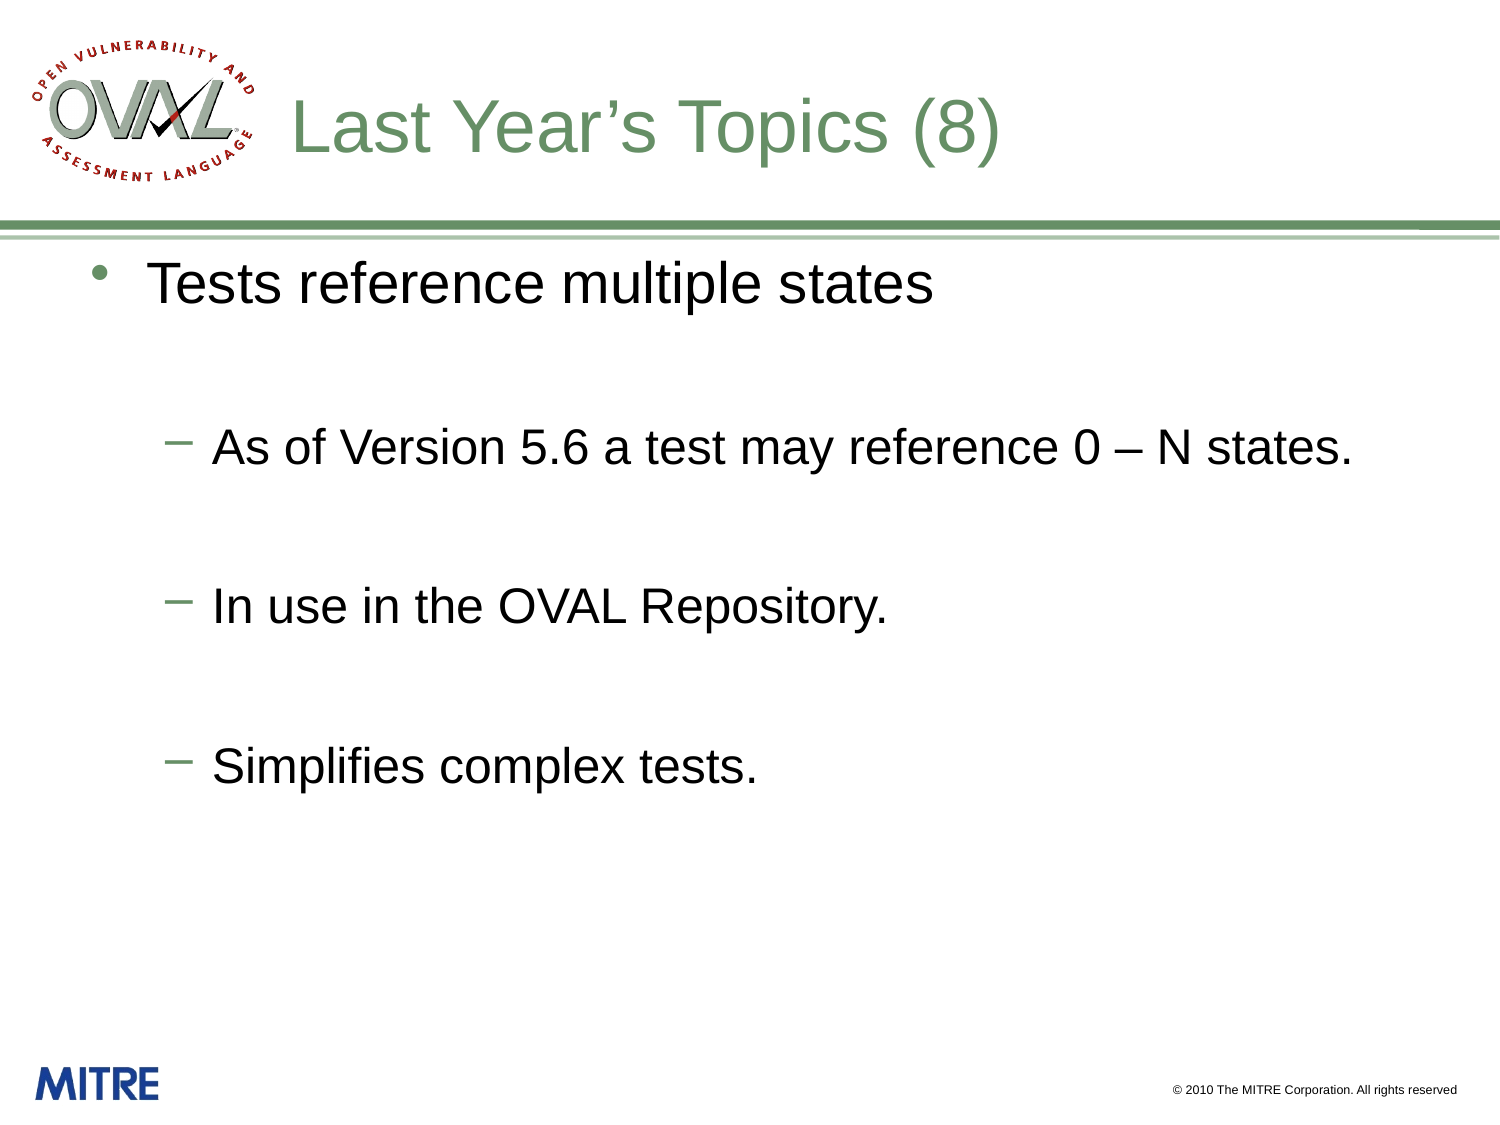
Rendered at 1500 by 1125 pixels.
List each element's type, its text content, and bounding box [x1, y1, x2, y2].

title Last Year’s Topics (8) [274, 44, 1438, 201]
list Tests reference multiple states As of Version 5.6 a test may reference 0 – N states. In use in the OVAL Repository. Simplifies complex tests. [74, 237, 1500, 990]
picture [30, 1064, 163, 1106]
picture [0, 0, 313, 238]
